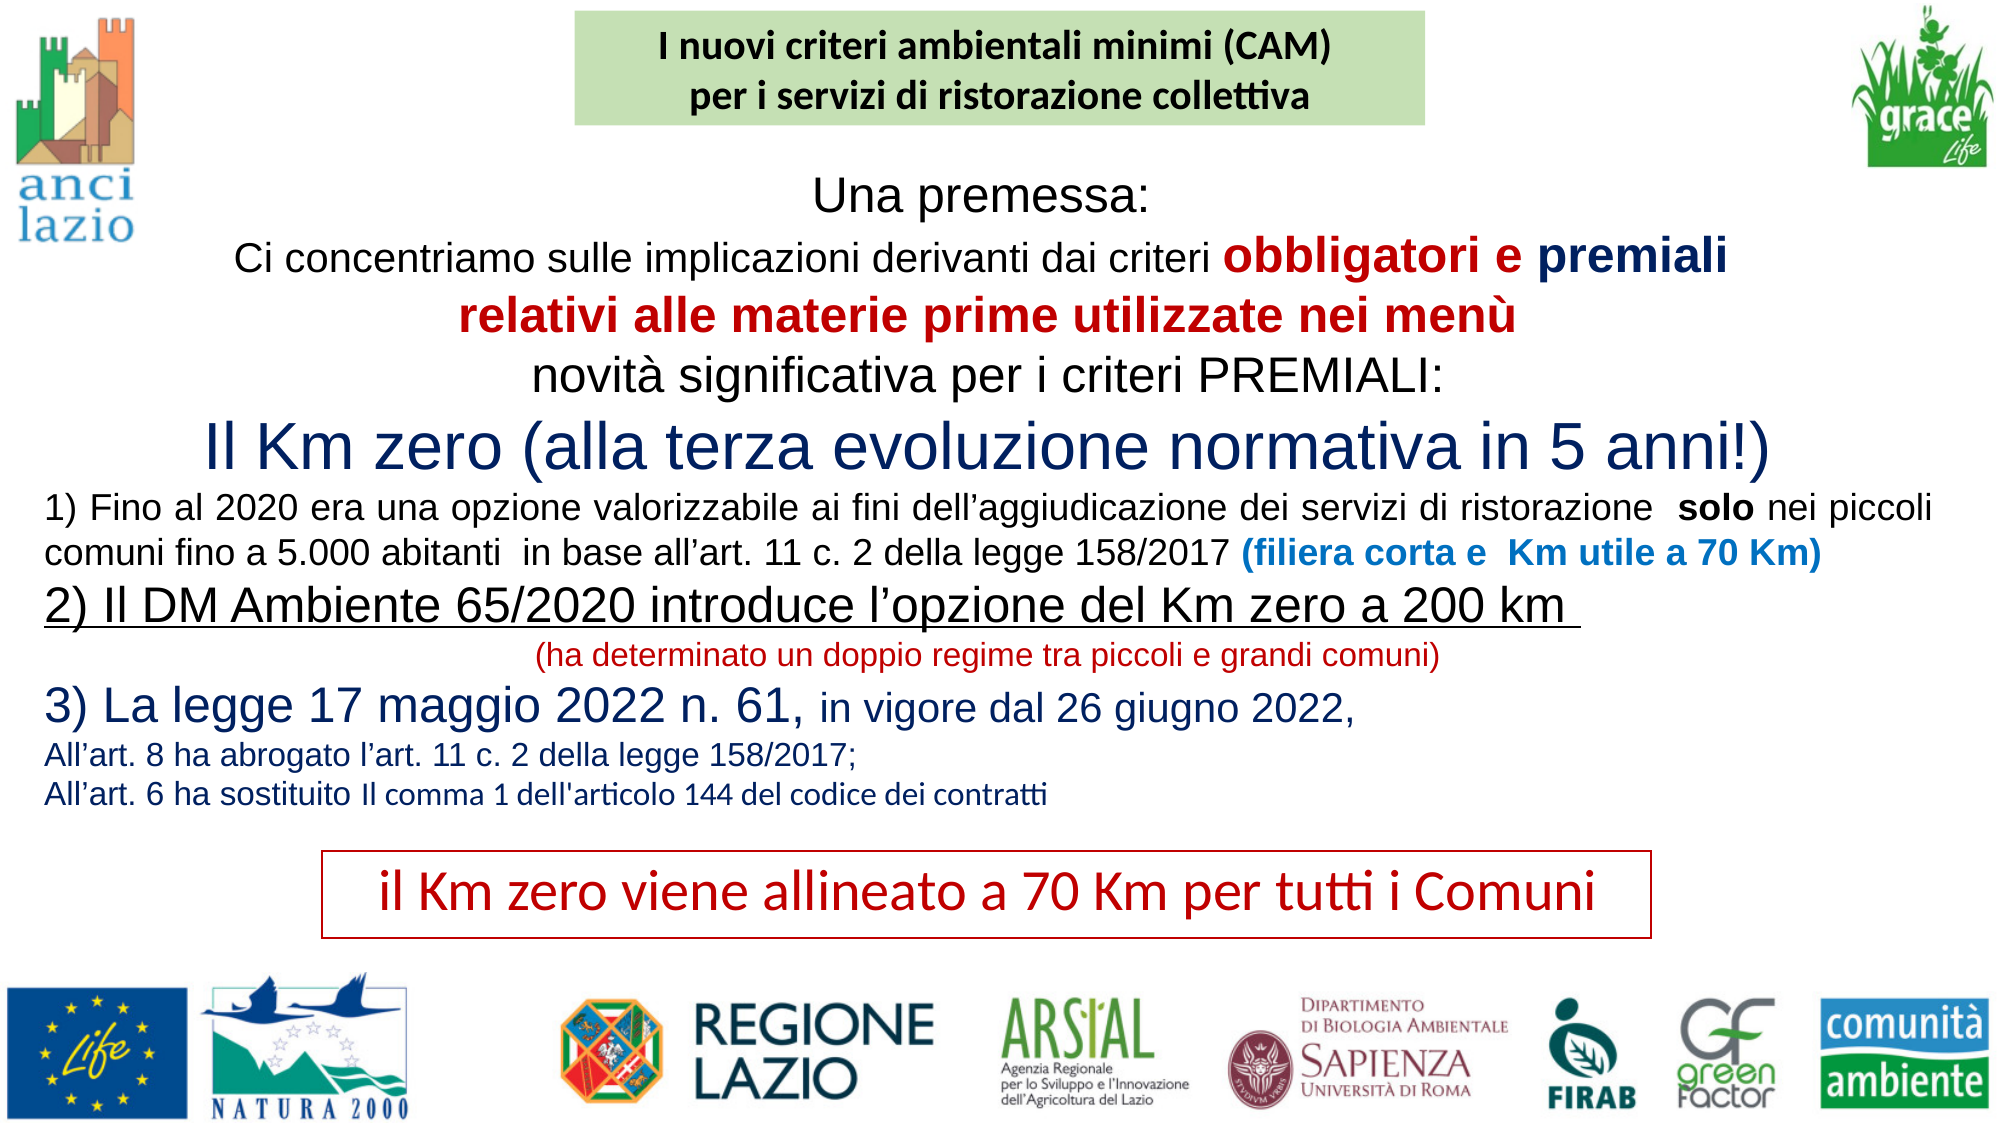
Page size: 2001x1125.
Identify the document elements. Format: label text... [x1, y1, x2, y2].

text_box [321, 850, 1652, 939]
text_box I nuovi criteri ambientali minimi (CAM) per i servizi di ristorazione collettiva [574, 10, 1426, 126]
picture [5, 3, 138, 256]
picture [0, 972, 2000, 1123]
picture [1851, 3, 1996, 169]
text_box Una premessa: Ci concentriamo sulle implicazioni derivanti dai criteri obbligatori e premiali relativi alle materie prime utilizzate nei menù novità significativa per i criteri PREMIALI: Il Km zero (alla terza evoluzione normativa in 5 anni!) 1) Fino al 2020 era una opzione valorizzabile ai fini dell’aggiudicazione dei servizi di ristorazione solo nei piccoli comuni fino a 5.000 abitanti in base all’art. 11 c. 2 della legge 158/2017 (filiera corta e Km utile a 70 Km) 2) Il DM Ambiente 65/2020 introduce l’opzione del Km zero a 200 km (ha determinato un doppio regime tra piccoli e grandi comuni) 3) La legge 17 maggio 2022 n. 61, in vigore dal 26 giugno 2022, All’art. 8 ha abrogato l’art. 11 c. 2 della legge 158/2017; All’art. 6 ha sostituito Il comma 1 dell'articolo 144 del codice dei contratti il Km zero viene allineato a 70 Km per tutti i Comuni [29, 155, 1948, 930]
